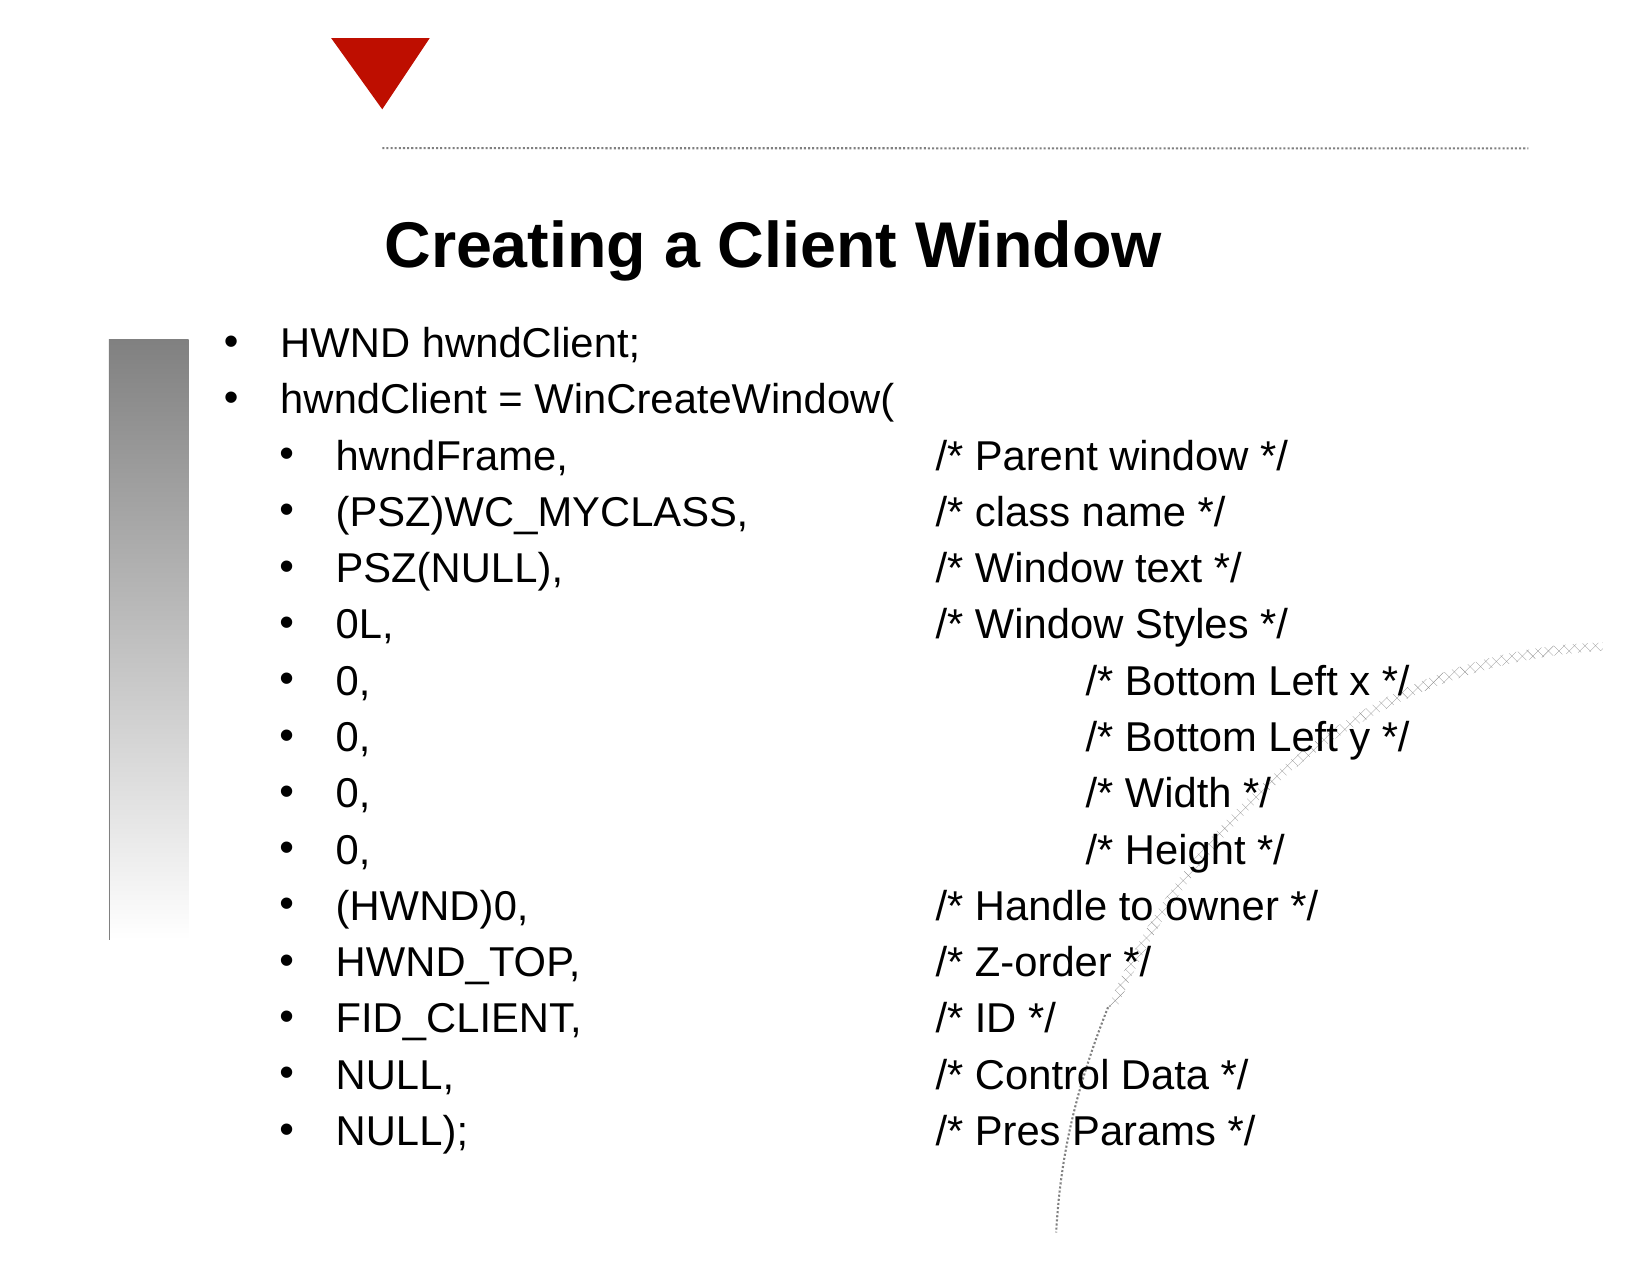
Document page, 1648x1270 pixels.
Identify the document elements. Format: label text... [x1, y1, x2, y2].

text_box Creating a Client Window [384, 202, 1538, 281]
text_box HWND hwndClient; hwndClient = WinCreateWindow( hwndFrame, /* Parent window */ (PSZ)WC_MYCLASS, /* class name */ PSZ(NULL), /* Window text */ 0L, /* Window Styles */ 0, /* Bottom Left x */ 0, /* Bottom Left y */ 0, /* Width */ 0, /* Height */ (HWND)0, /* Handle to owner */ HWND_TOP, /* Z-order */ FID_CLIENT, /* ID */ NULL, /* Control Data */ NULL); /* Pres Params */ [223, 315, 1532, 1154]
